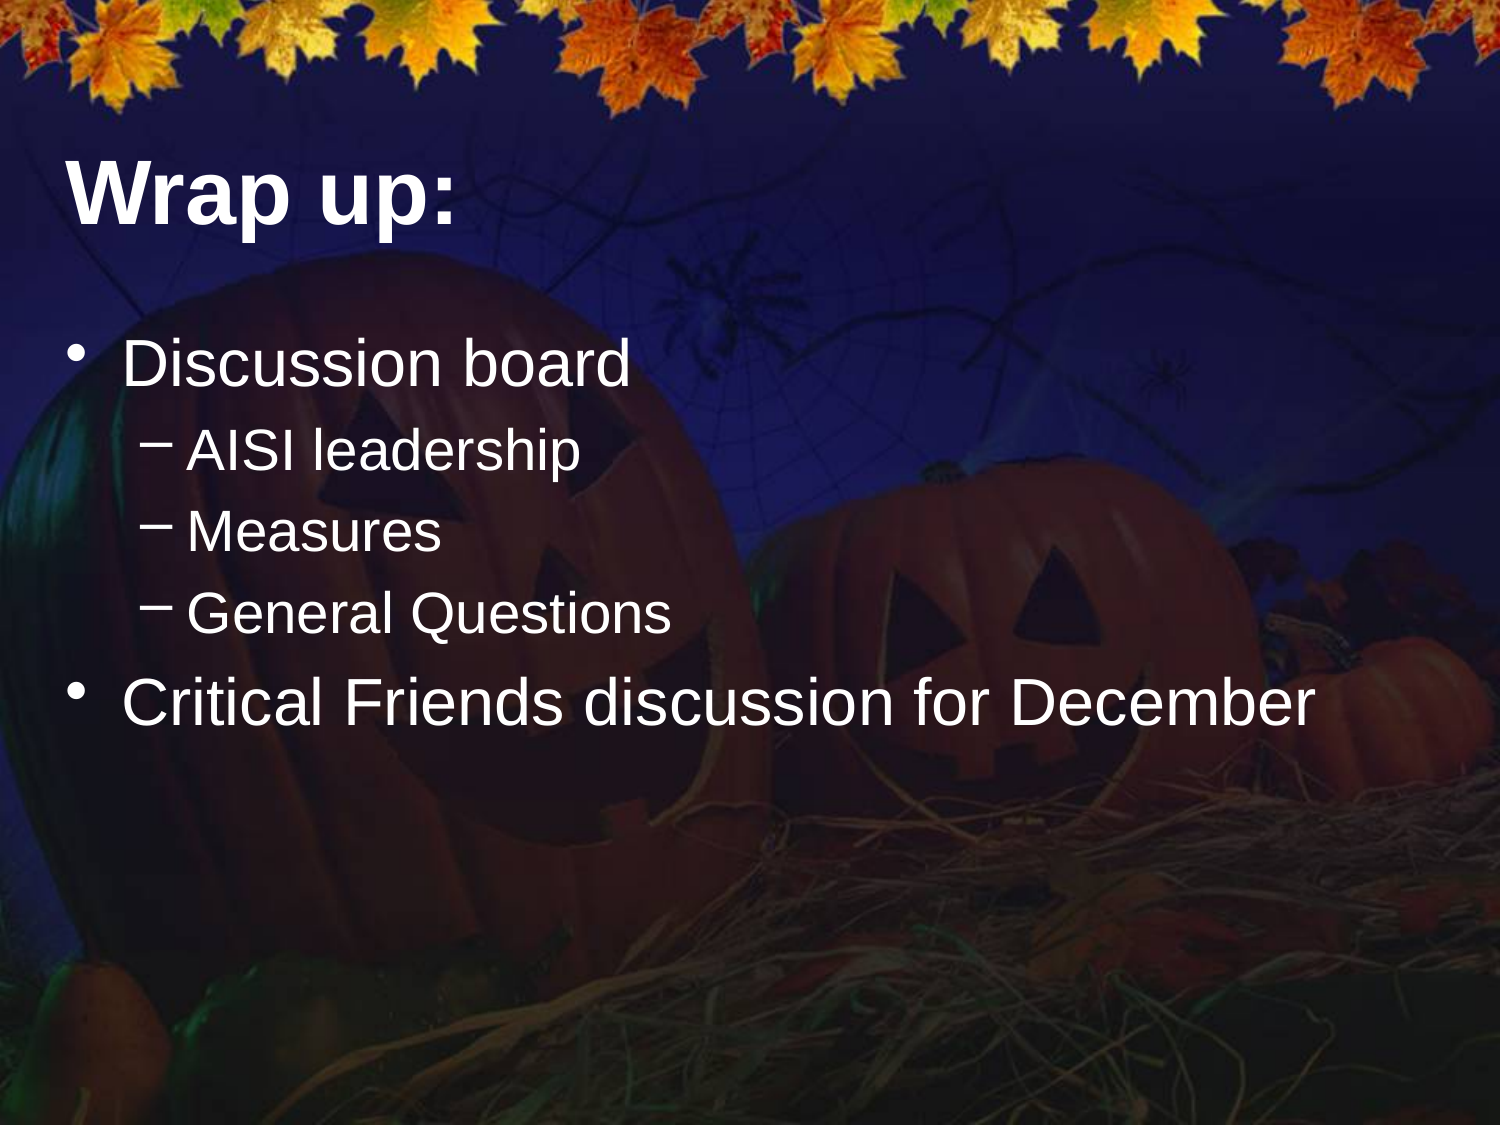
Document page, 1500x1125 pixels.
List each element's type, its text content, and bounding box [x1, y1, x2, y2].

picture [0, 0, 1500, 1125]
list Discussion board AISI leadership Measures General Questions Critical Friends discussion for December [49, 312, 1451, 1013]
title Wrap up: [49, 87, 1451, 288]
